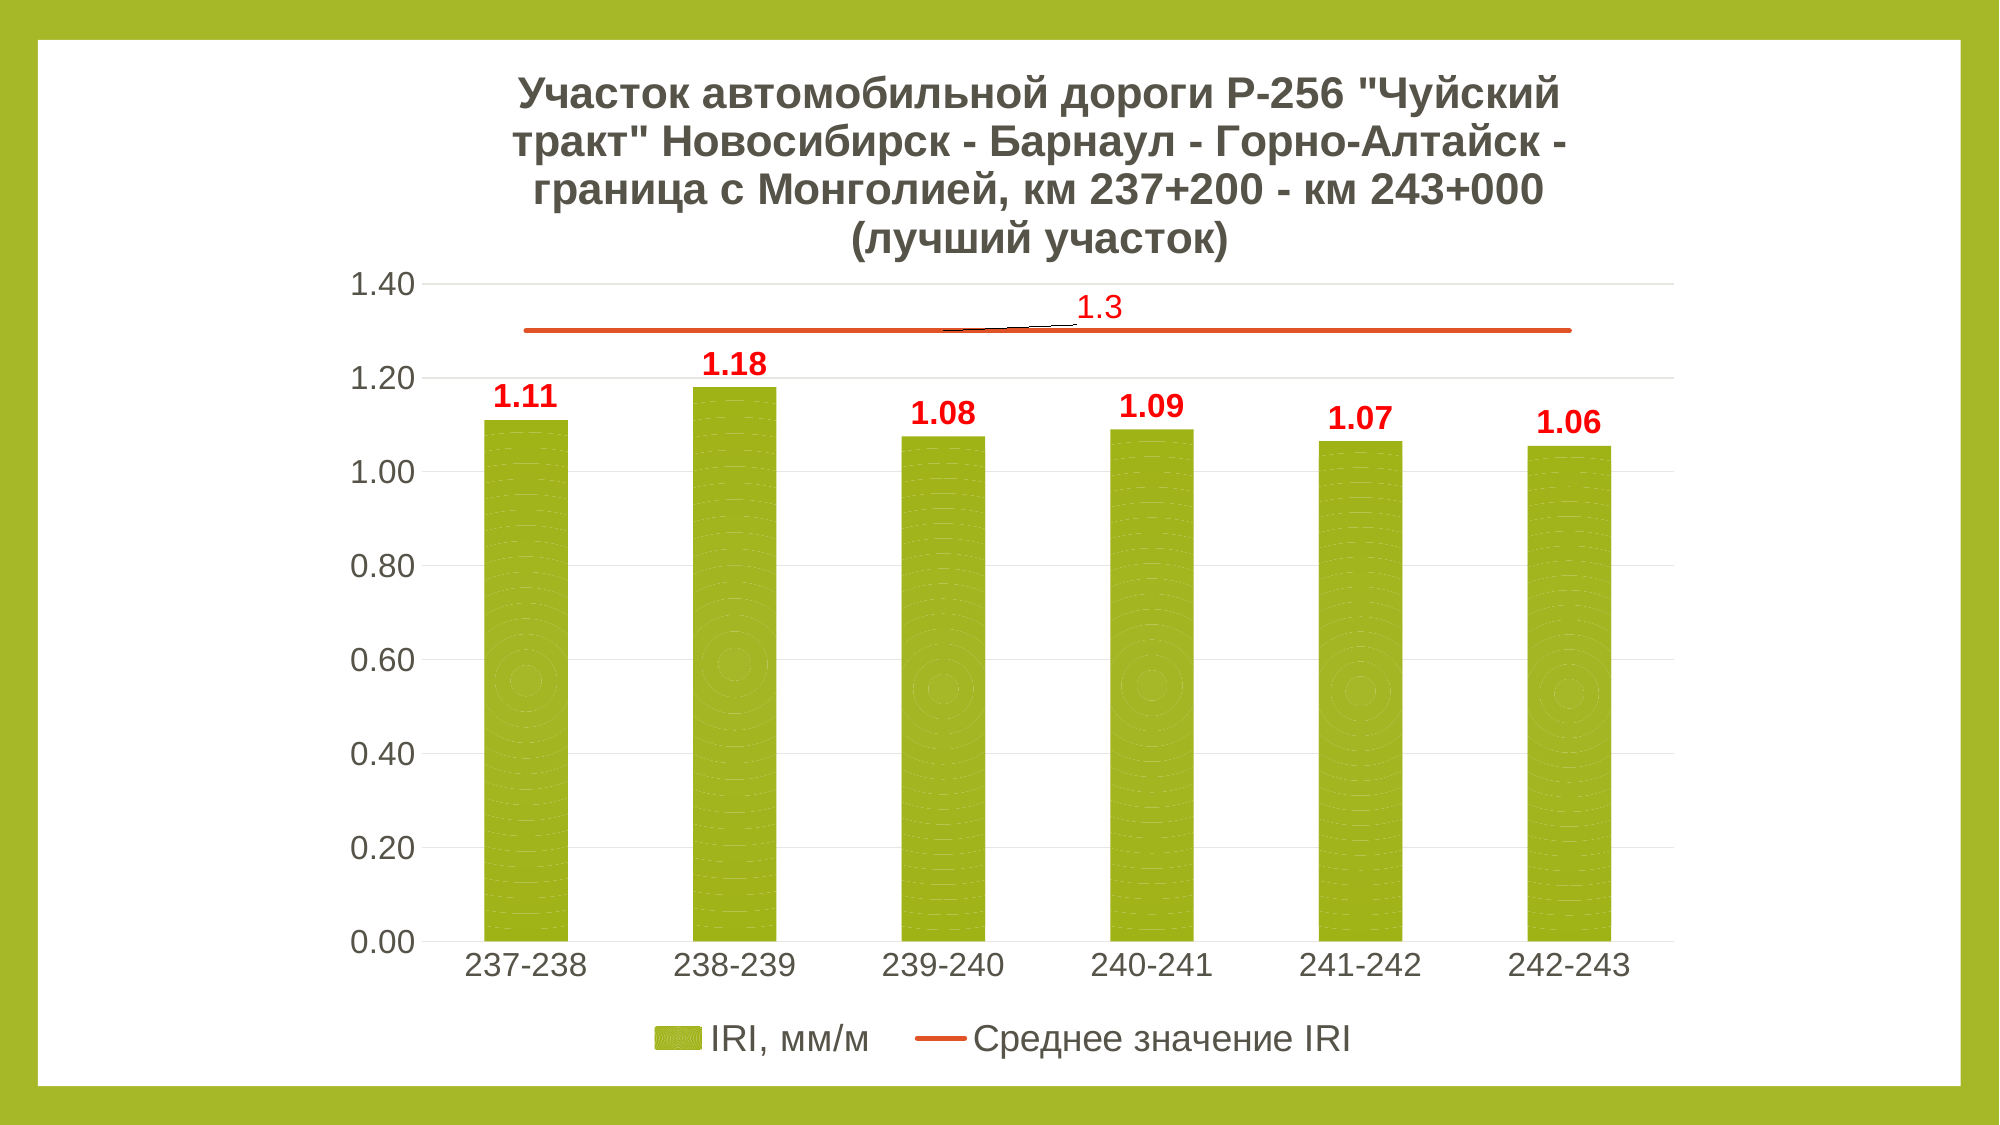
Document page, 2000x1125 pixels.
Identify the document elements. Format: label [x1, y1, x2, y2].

chart [314, 54, 1697, 1114]
